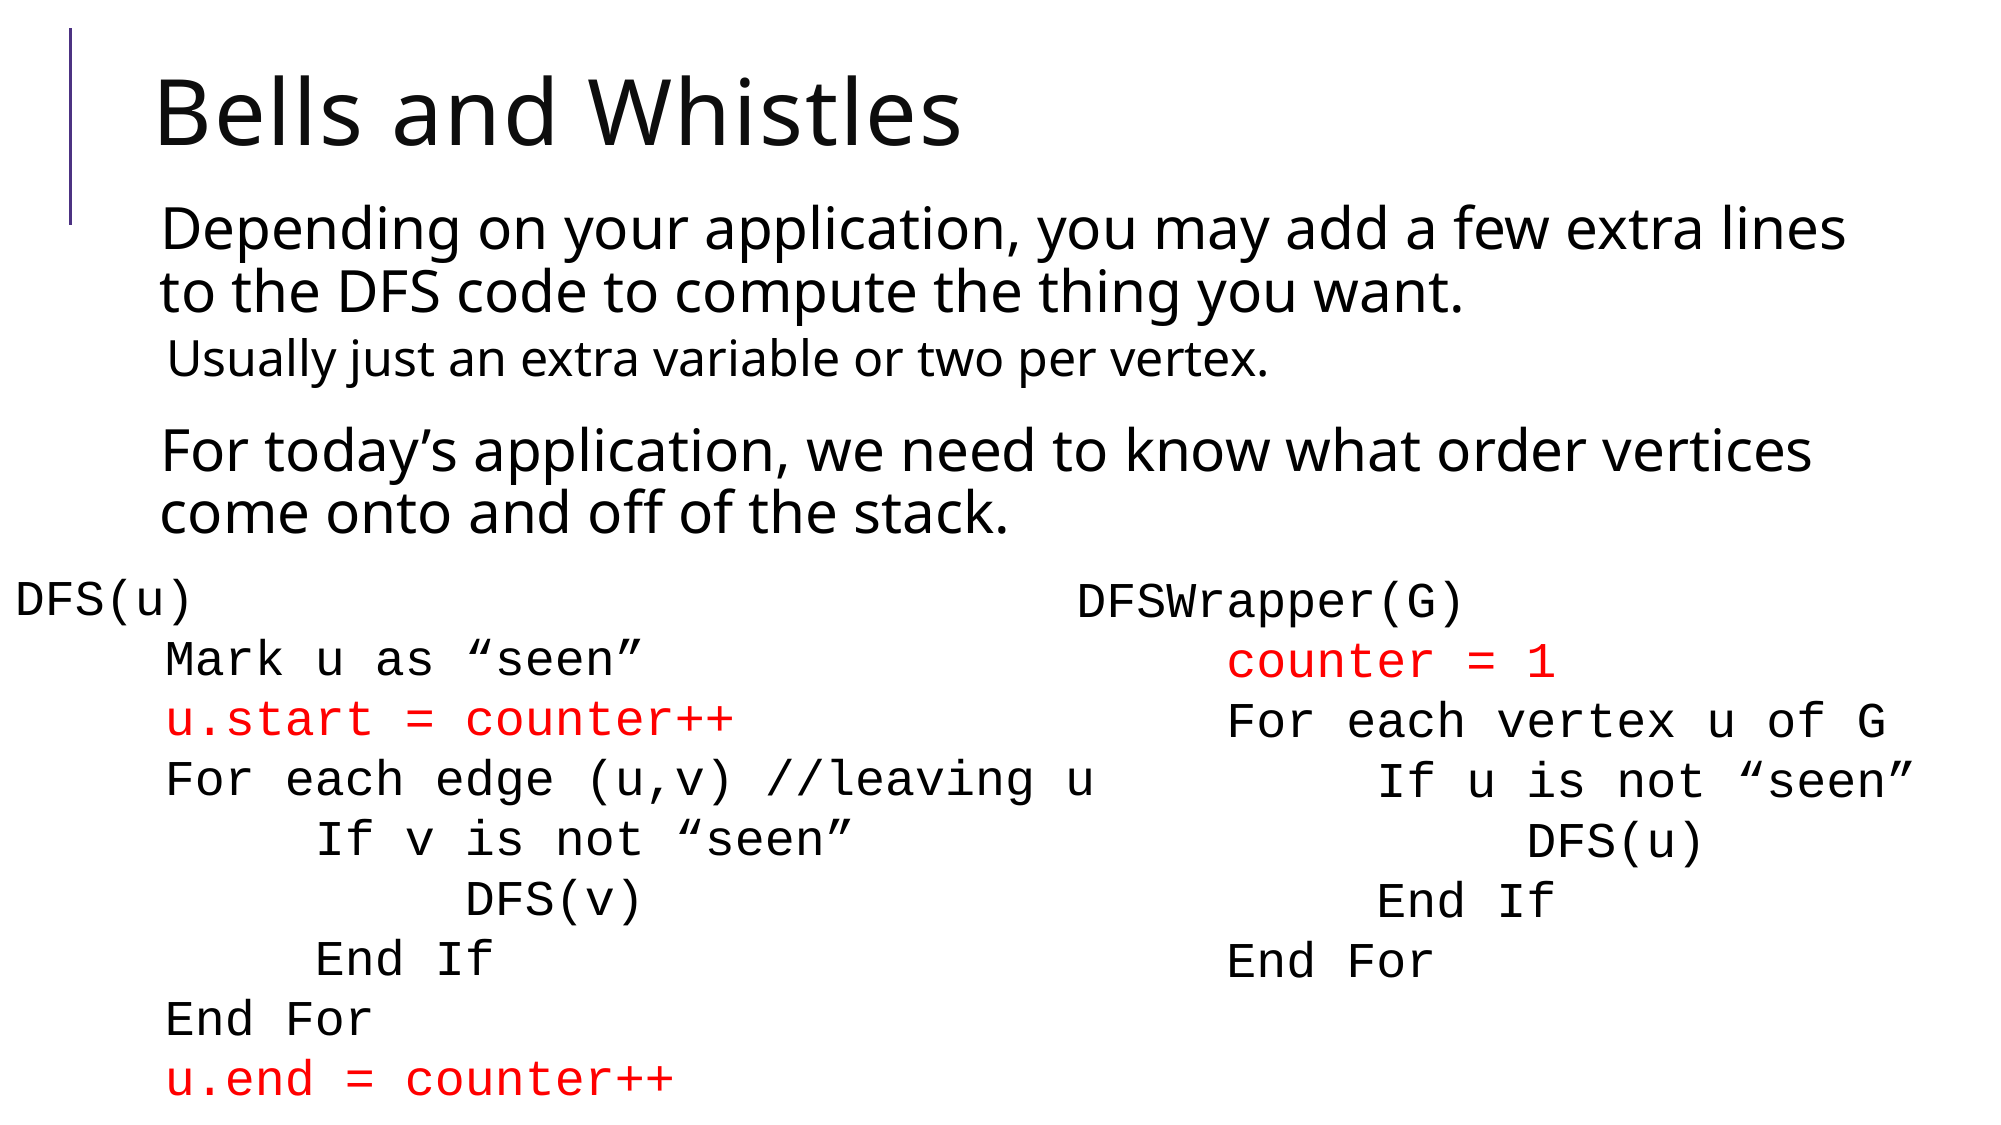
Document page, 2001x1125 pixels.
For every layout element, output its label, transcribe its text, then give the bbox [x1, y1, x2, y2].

text_box DFSWrapper(G) counter = 1 For each vertex u of G If u is not “seen” DFS(u) End If End For [1061, 560, 2000, 996]
list Depending on your application, you may add a few extra lines to the DFS code to compute the thing you want. Usually just an extra variable or two per vertex. For today’s application, we need to know what order vertices come onto and off of the stack. [137, 191, 1863, 560]
title Bells and Whistles [137, 47, 1863, 191]
text_box DFS(u) Mark u as “seen” u.start = counter++ For each edge (u,v) //leaving u If v is not “seen” DFS(v) End If End For u.end = counter++ [0, 558, 1128, 1113]
